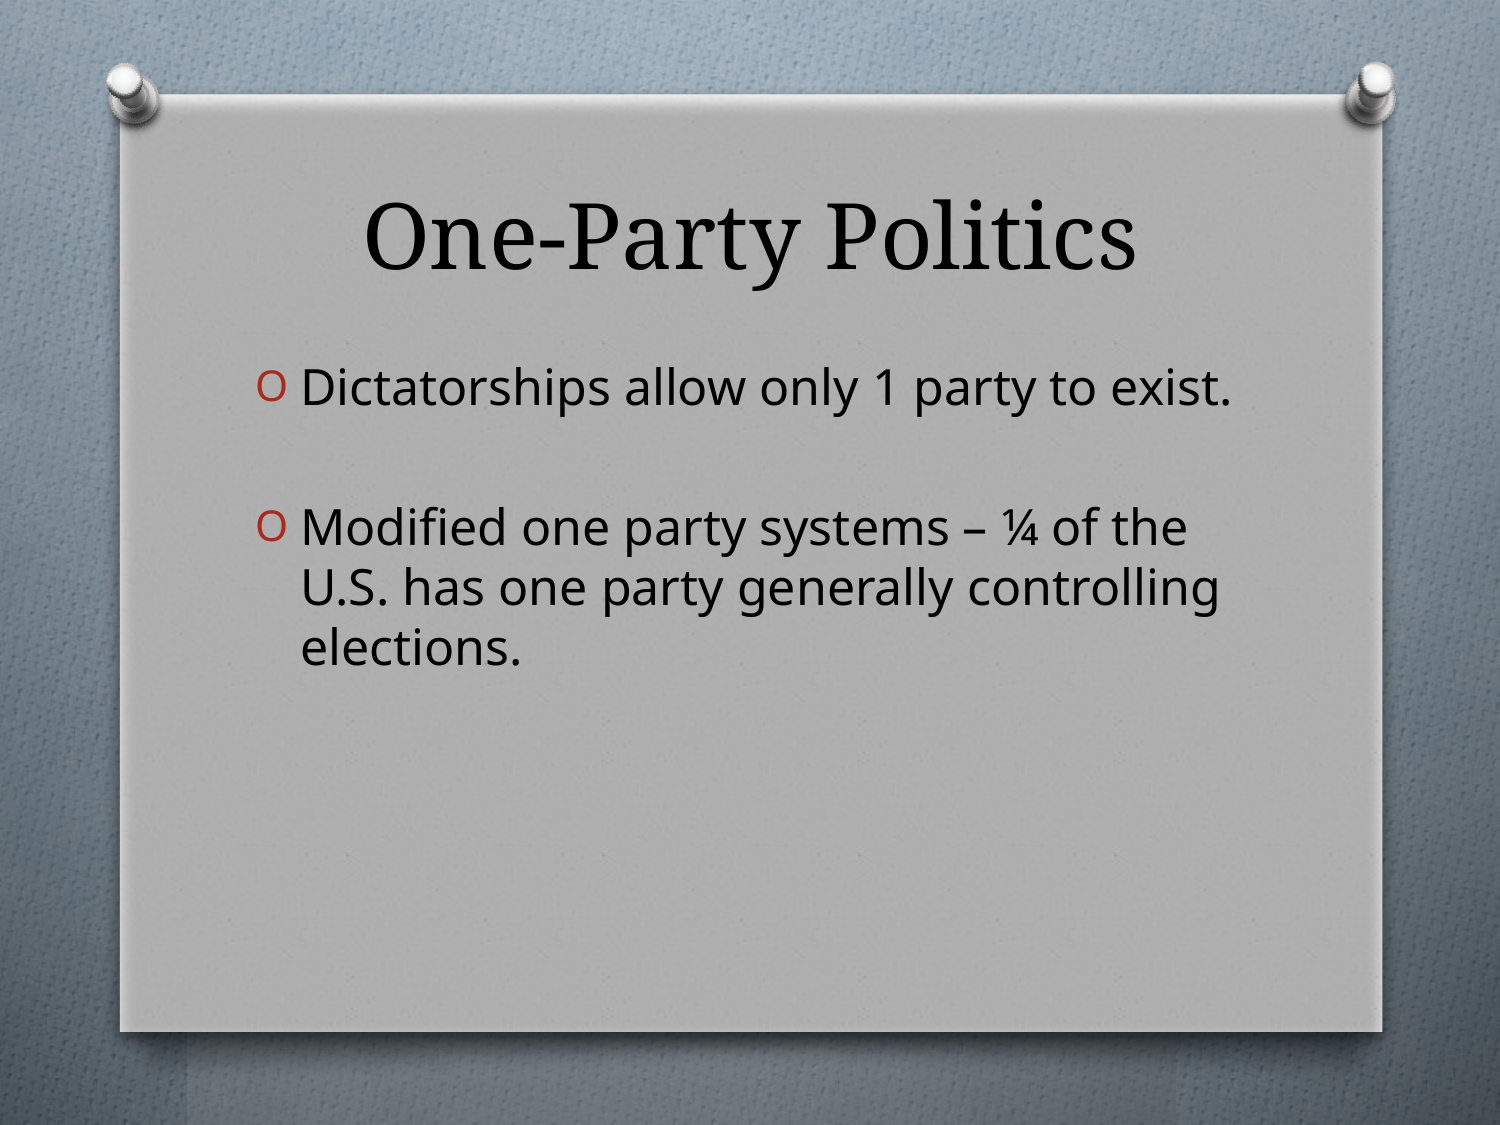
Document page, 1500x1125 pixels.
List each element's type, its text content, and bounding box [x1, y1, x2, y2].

picture [1317, 35, 1439, 156]
list Dictatorships allow only 1 party to exist. Modified one party systems – ¼ of the U.S. has one party generally controlling elections. [240, 347, 1257, 939]
title One-Party Politics [179, 134, 1323, 332]
picture [75, 29, 198, 153]
